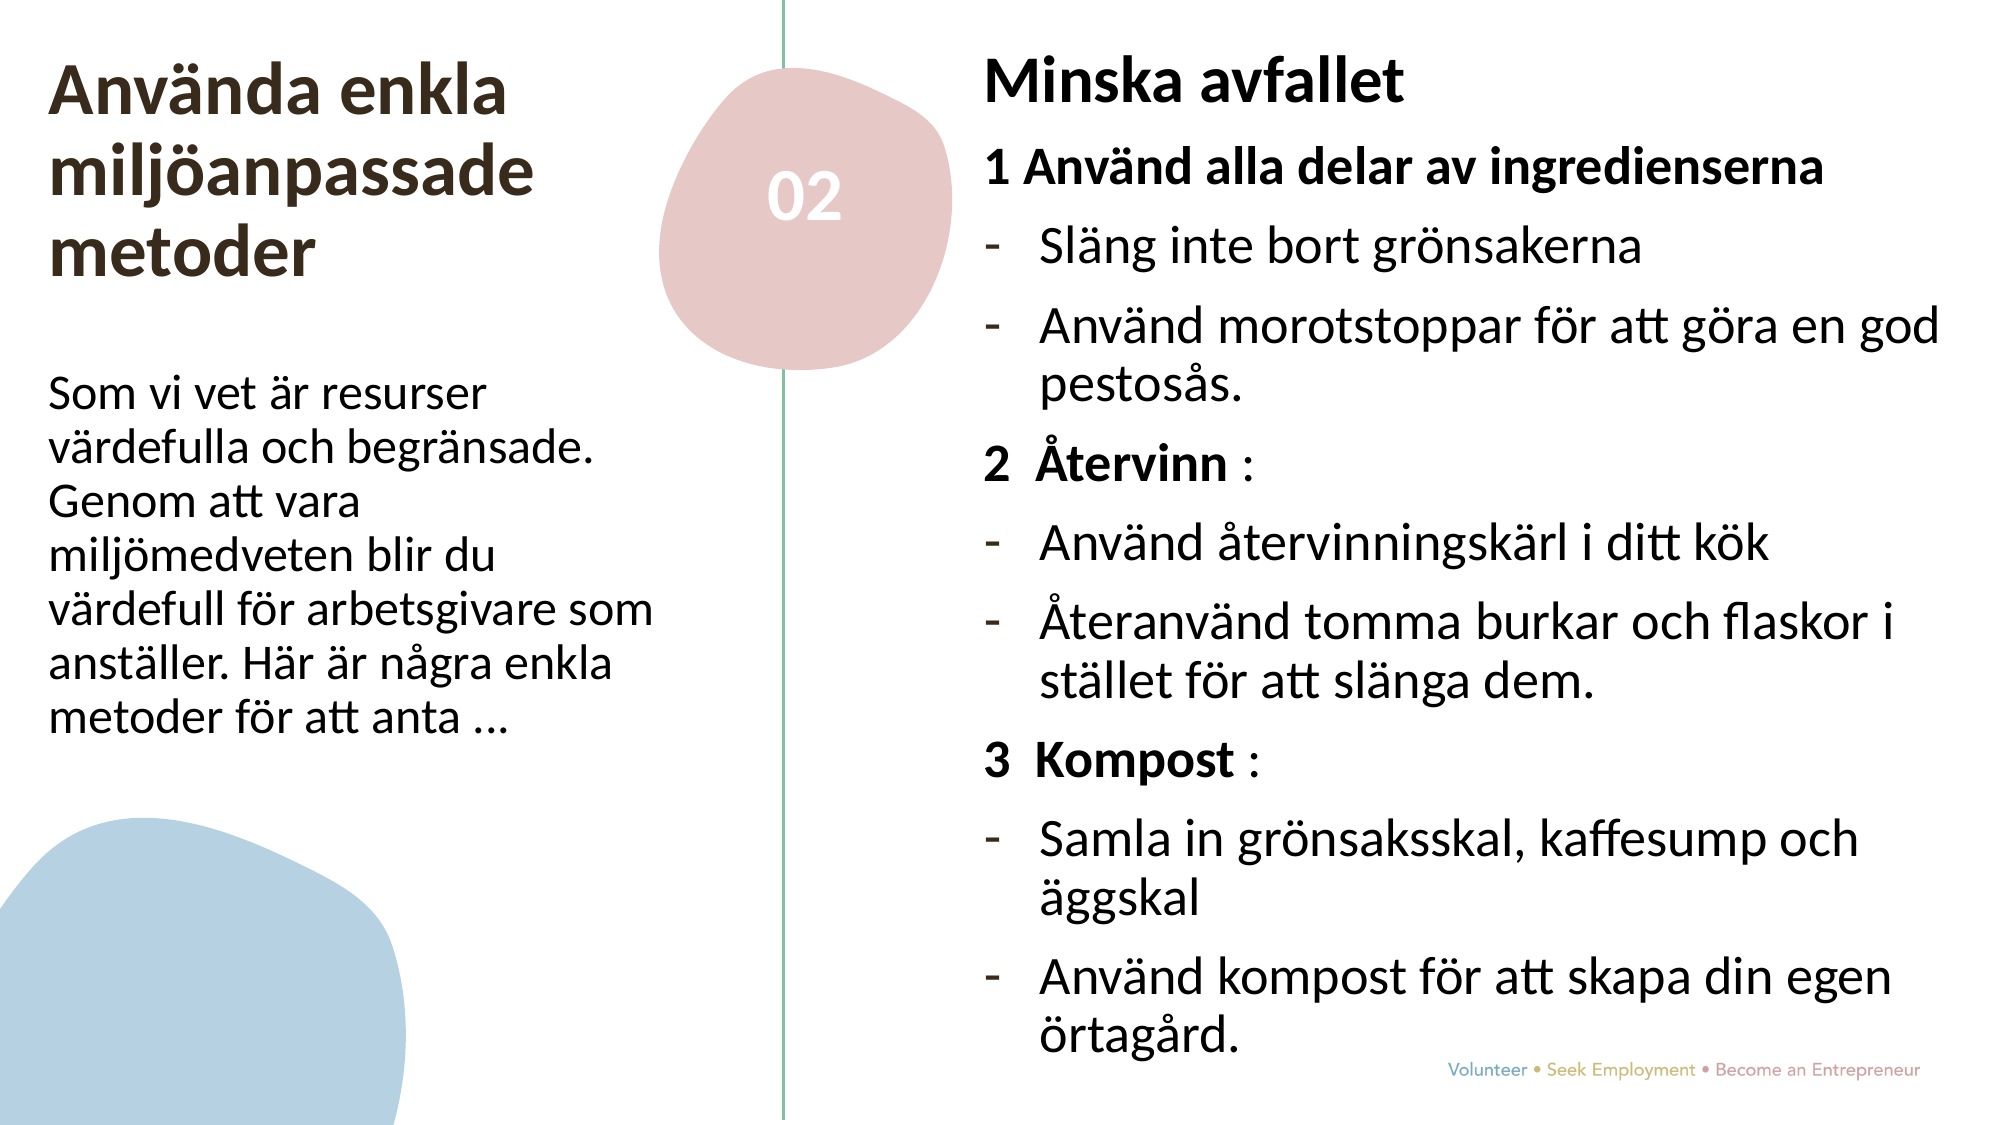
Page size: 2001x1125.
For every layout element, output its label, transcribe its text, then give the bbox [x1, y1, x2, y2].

list 02 [710, 148, 900, 290]
list Minska avfallet 1 Använd alla delar av ingredienserna Släng inte bort grönsakerna Använd morotstoppar för att göra en god pestosås. 2 Återvinn : Använd återvinningskärl i ditt kök Återanvänd tomma burkar och flaskor i stället för att slänga dem. 3 Kompost : Samla in grönsaksskal, kaffesump och äggskal Använd kompost för att skapa din egen örtagård. [968, 37, 1961, 748]
list Använda enkla miljöanpassade metoder Som vi vet är resurser värdefulla och begränsade. Genom att vara miljömedveten blir du värdefull för arbetsgivare som anställer. Här är några enkla metoder för att anta ... [34, 42, 672, 957]
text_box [0, 817, 406, 1125]
picture [1418, 1046, 1971, 1103]
